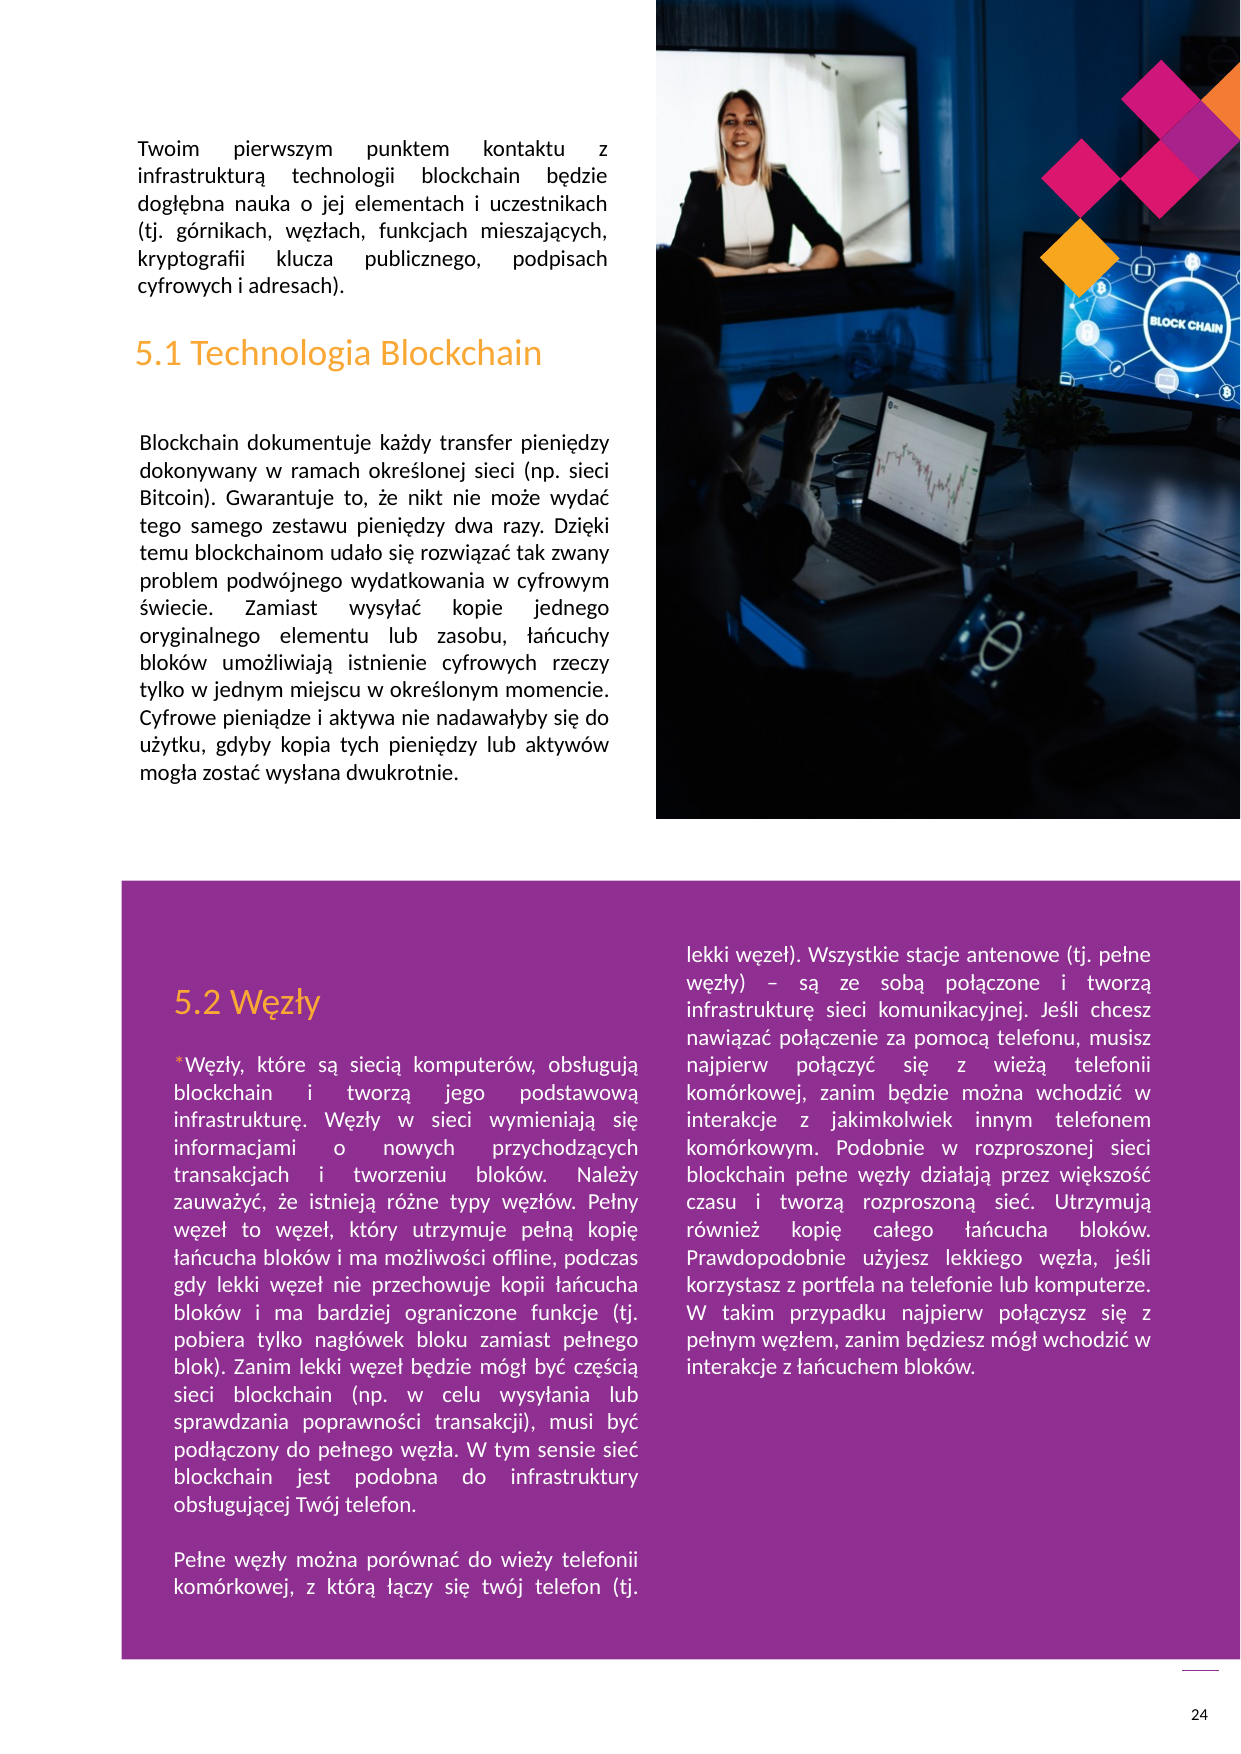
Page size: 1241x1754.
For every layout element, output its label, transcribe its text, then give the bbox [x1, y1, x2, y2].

text_box [121, 880, 1241, 1660]
slide_number 24 [1170, 1692, 1229, 1736]
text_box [1041, 71, 1241, 287]
picture [656, 0, 1241, 819]
text_box *Węzły, które są siecią komputerów, obsługują blockchain i tworzą jego podstawową infrastrukturę. Węzły w sieci wymieniają się informacjami o nowych przychodzących transakcjach i tworzeniu bloków. Należy zauważyć, że istnieją różne typy węzłów. Pełny węzeł to węzeł, który utrzymuje pełną kopię łańcucha bloków i ma możliwości offline, podczas gdy lekki węzeł nie przechowuje kopii łańcucha bloków i ma bardziej ograniczone funkcje (tj. pobiera tylko nagłówek bloku zamiast pełnego blok). Zanim lekki węzeł będzie mógł być częścią sieci blockchain (np. w celu wysyłania lub sprawdzania poprawności transakcji), musi być podłączony do pełnego węzła. W tym sensie sieć blockchain jest podobna do infrastruktury obsługującej Twój telefon. Pełne węzły można porównać do wieży telefonii komórkowej, z którą łączy się twój telefon (tj. lekki węzeł). Wszystkie stacje antenowe (tj. pełne węzły) – są ze sobą połączone i tworzą infrastrukturę sieci komunikacyjnej. Jeśli chcesz nawiązać połączenie za pomocą telefonu, musisz najpierw połączyć się z wieżą telefonii komórkowej, zanim będzie można wchodzić w interakcje z jakimkolwiek innym telefonem komórkowym. Podobnie w rozproszonej sieci blockchain pełne węzły działają przez większość czasu i tworzą rozproszoną sieć. Utrzymują również kopię całego łańcucha bloków. Prawdopodobnie użyjesz lekkiego węzła, jeśli korzystasz z portfela na telefonie lub komputerze. W takim przypadku najpierw połączysz się z pełnym węzłem, zanim będziesz mógł wchodzić w interakcje z łańcuchem bloków. [158, 932, 1167, 1627]
text_box 5.1 Technologia Blockchain [119, 320, 620, 388]
text_box Twoim pierwszym punktem kontaktu z infrastrukturą technologii blockchain będzie dogłębna nauka o jej elementach i uczestnikach (tj. górnikach, węzłach, funkcjach mieszających, kryptografii klucza publicznego, podpisach cyfrowych i adresach). [123, 126, 624, 276]
text_box 5.2 Węzły [158, 969, 621, 1045]
text_box Blockchain dokumentuje każdy transfer pieniędzy dokonywany w ramach określonej sieci (np. sieci Bitcoin). Gwarantuje to, że nikt nie może wydać tego samego zestawu pieniędzy dwa razy. Dzięki temu blockchainom udało się rozwiązać tak zwany problem podwójnego wydatkowania w cyfrowym świecie. Zamiast wysyłać kopie jednego oryginalnego elementu lub zasobu, łańcuchy bloków umożliwiają istnienie cyfrowych rzeczy tylko w jednym miejscu w określonym momencie. Cyfrowe pieniądze i aktywa nie nadawałyby się do użytku, gdyby kopia tych pieniędzy lub aktywów mogła zostać wysłana dwukrotnie. [124, 420, 626, 716]
